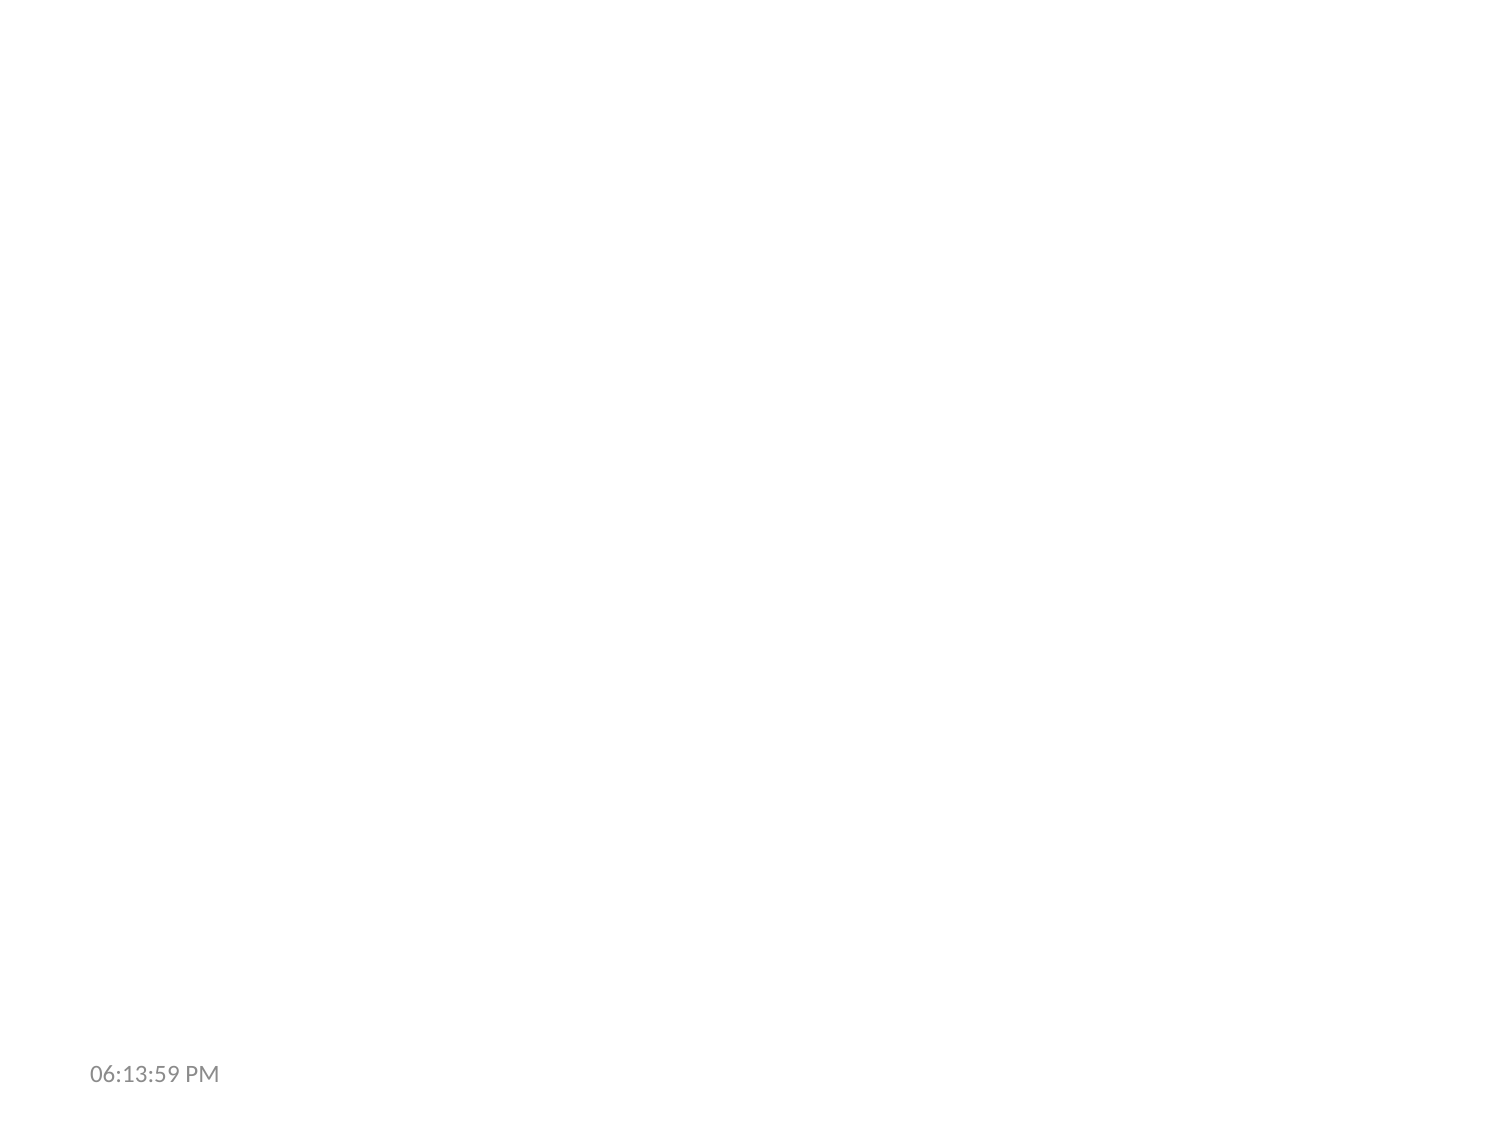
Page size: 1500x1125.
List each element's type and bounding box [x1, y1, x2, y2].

slide_number [75, 1042, 425, 1103]
